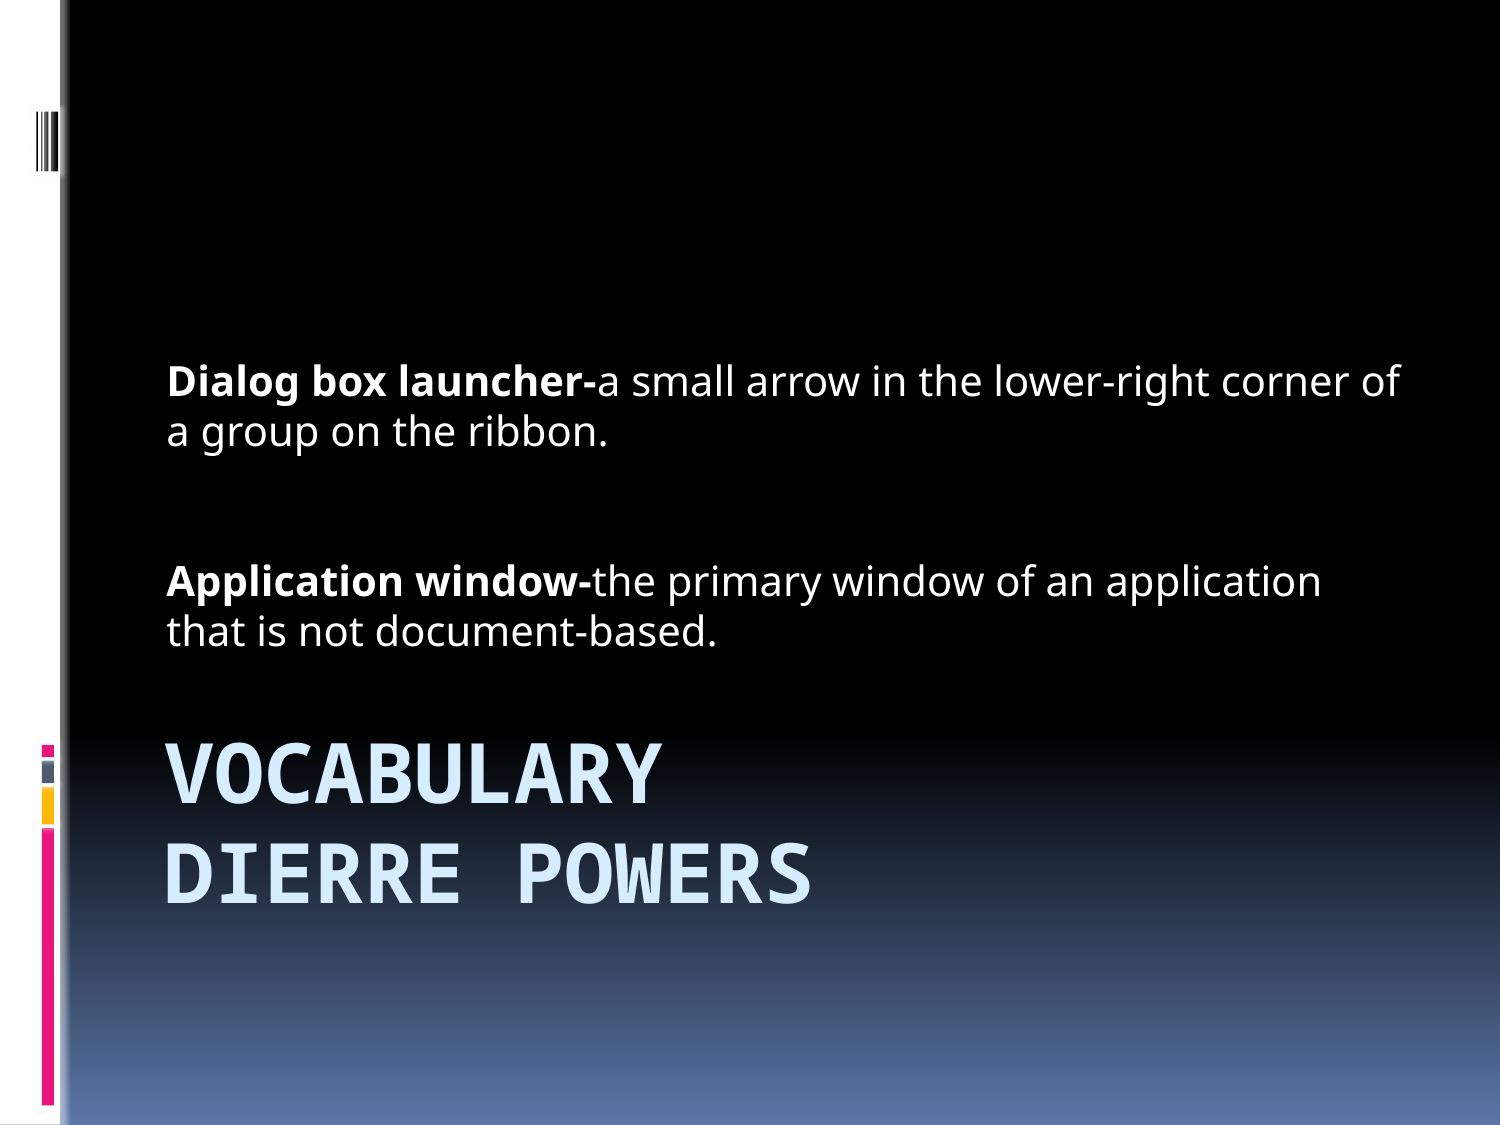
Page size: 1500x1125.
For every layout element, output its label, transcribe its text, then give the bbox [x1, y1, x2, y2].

subtitle Dialog box launcher-a small arrow in the lower-right corner of a group on the ribbon. Application window-the primary window of an application that is not document-based. [150, 0, 1425, 713]
title Vocabulary Dierre Powers [150, 713, 1425, 1037]
